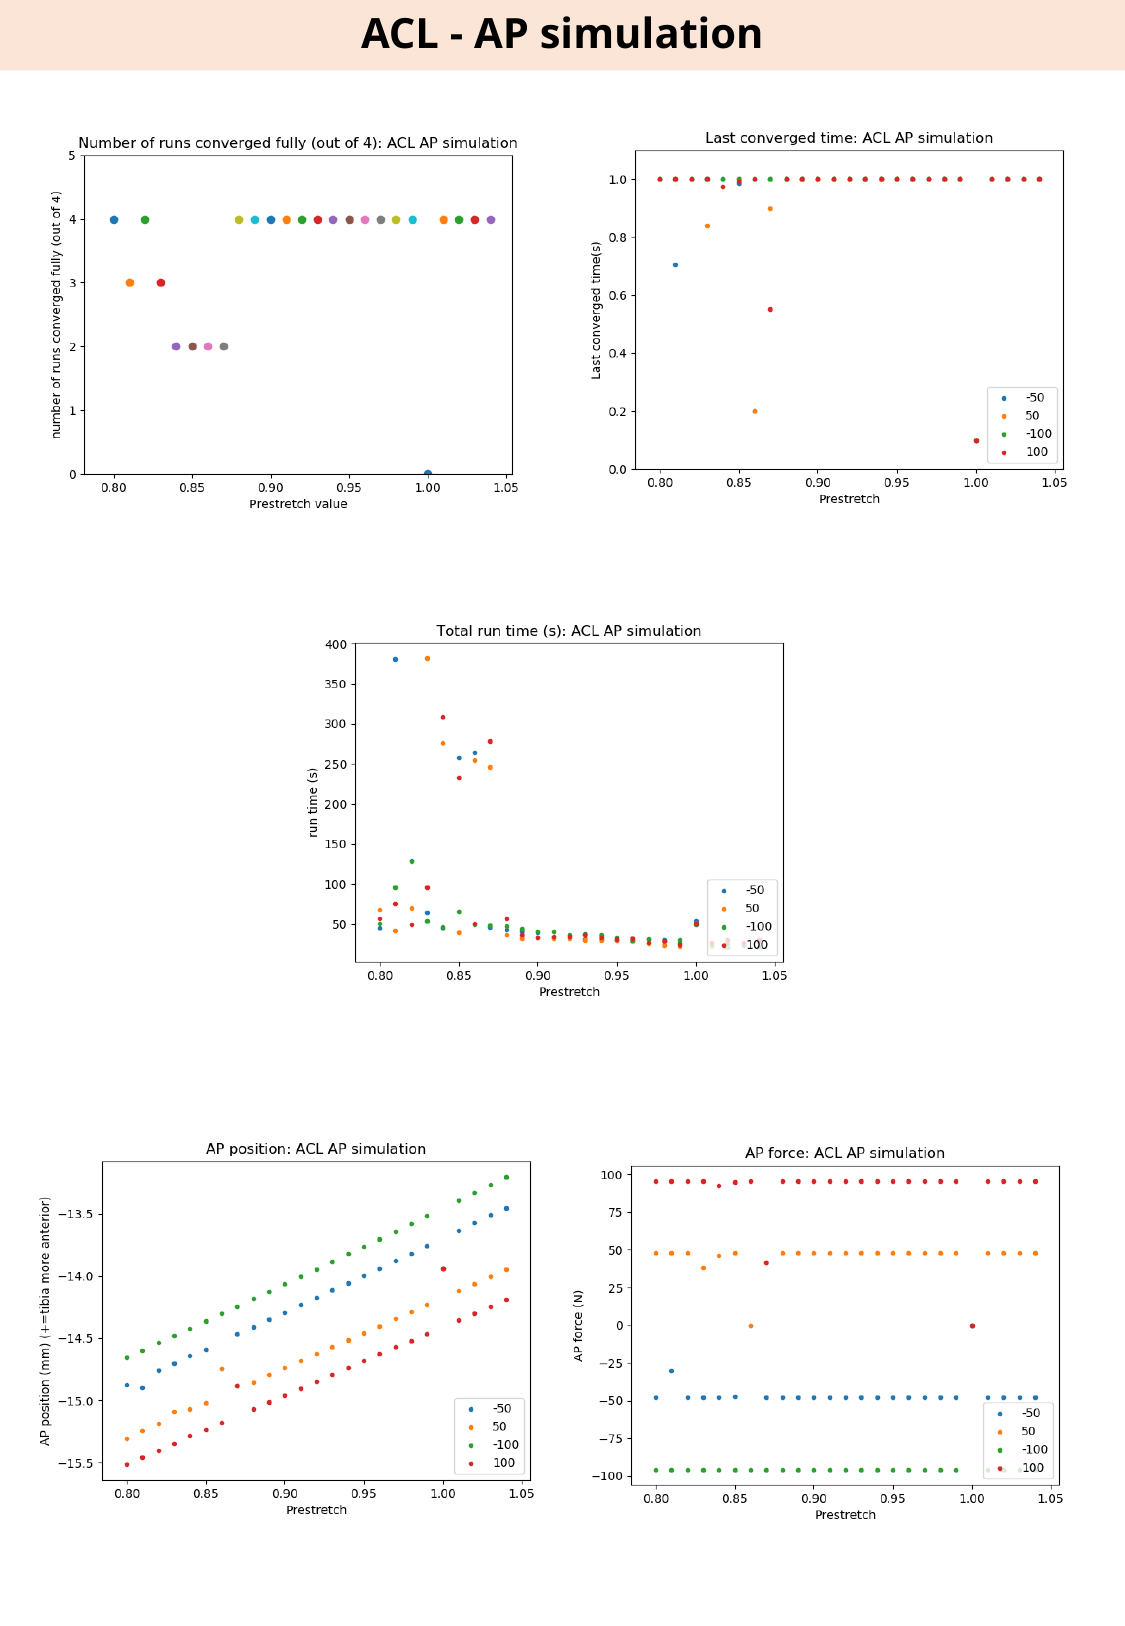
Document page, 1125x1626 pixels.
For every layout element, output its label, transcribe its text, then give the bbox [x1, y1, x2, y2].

picture [286, 592, 839, 1007]
text_box ACL - AP simulation [0, 0, 1125, 71]
picture [33, 1111, 1114, 1530]
picture [15, 100, 1118, 519]
